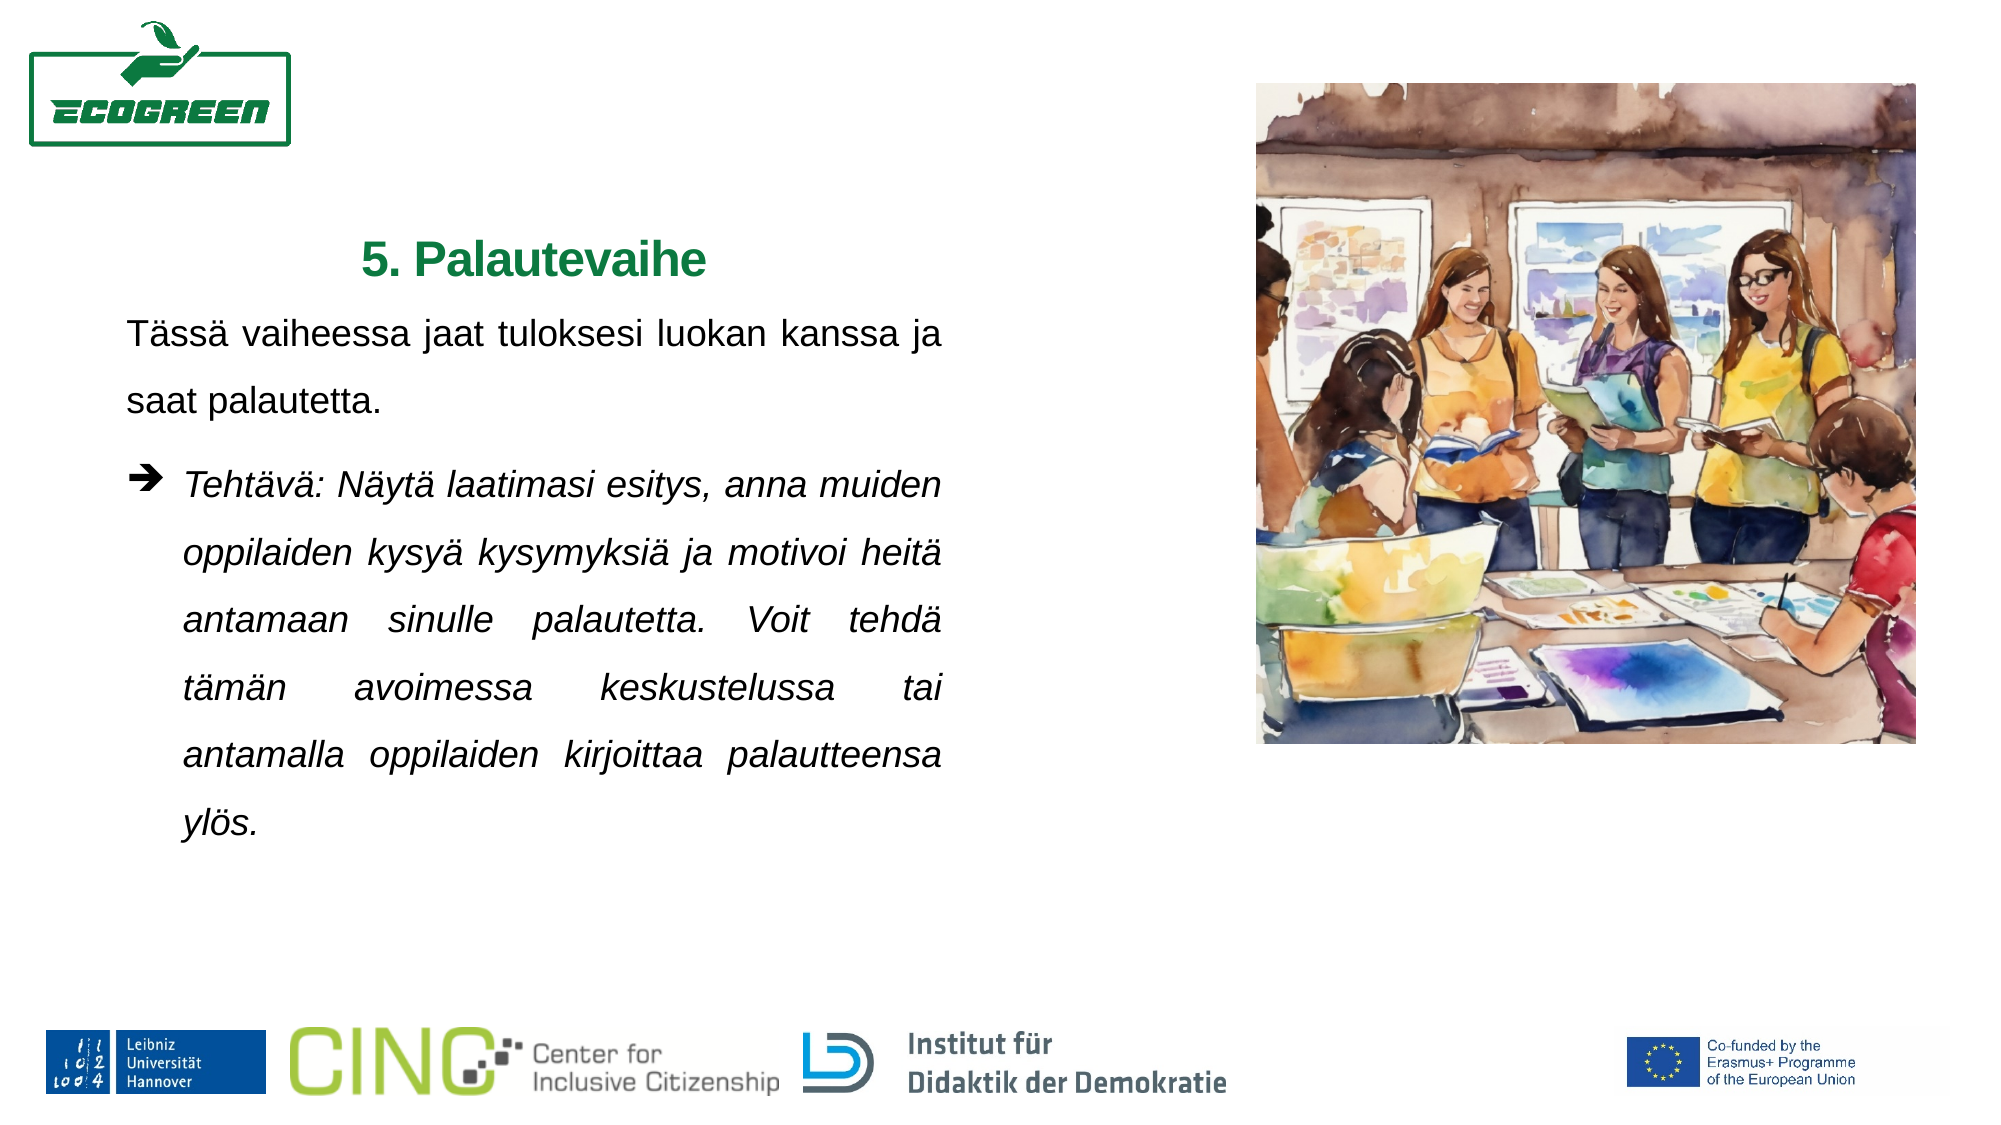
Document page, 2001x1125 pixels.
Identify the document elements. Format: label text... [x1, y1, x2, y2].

picture [290, 1027, 779, 1096]
picture [803, 1031, 1226, 1093]
text_box [0, 994, 2000, 1125]
text_box 5. Palautevaihe Tässä vaiheessa jaat tuloksesi luokan kanssa ja saat palautetta. Tehtävä: Näytä laatimasi esitys, anna muiden oppilaiden kysyä kysymyksiä ja motivoi heitä antamaan sinulle palautetta. Voit tehdä tämän avoimessa keskustelussa tai antamalla oppilaiden kirjoittaa palautteensa ylös. [111, 437, 958, 896]
picture [19, 0, 300, 168]
picture [46, 1030, 266, 1094]
picture [1614, 1026, 1950, 1096]
picture [1256, 83, 1916, 744]
